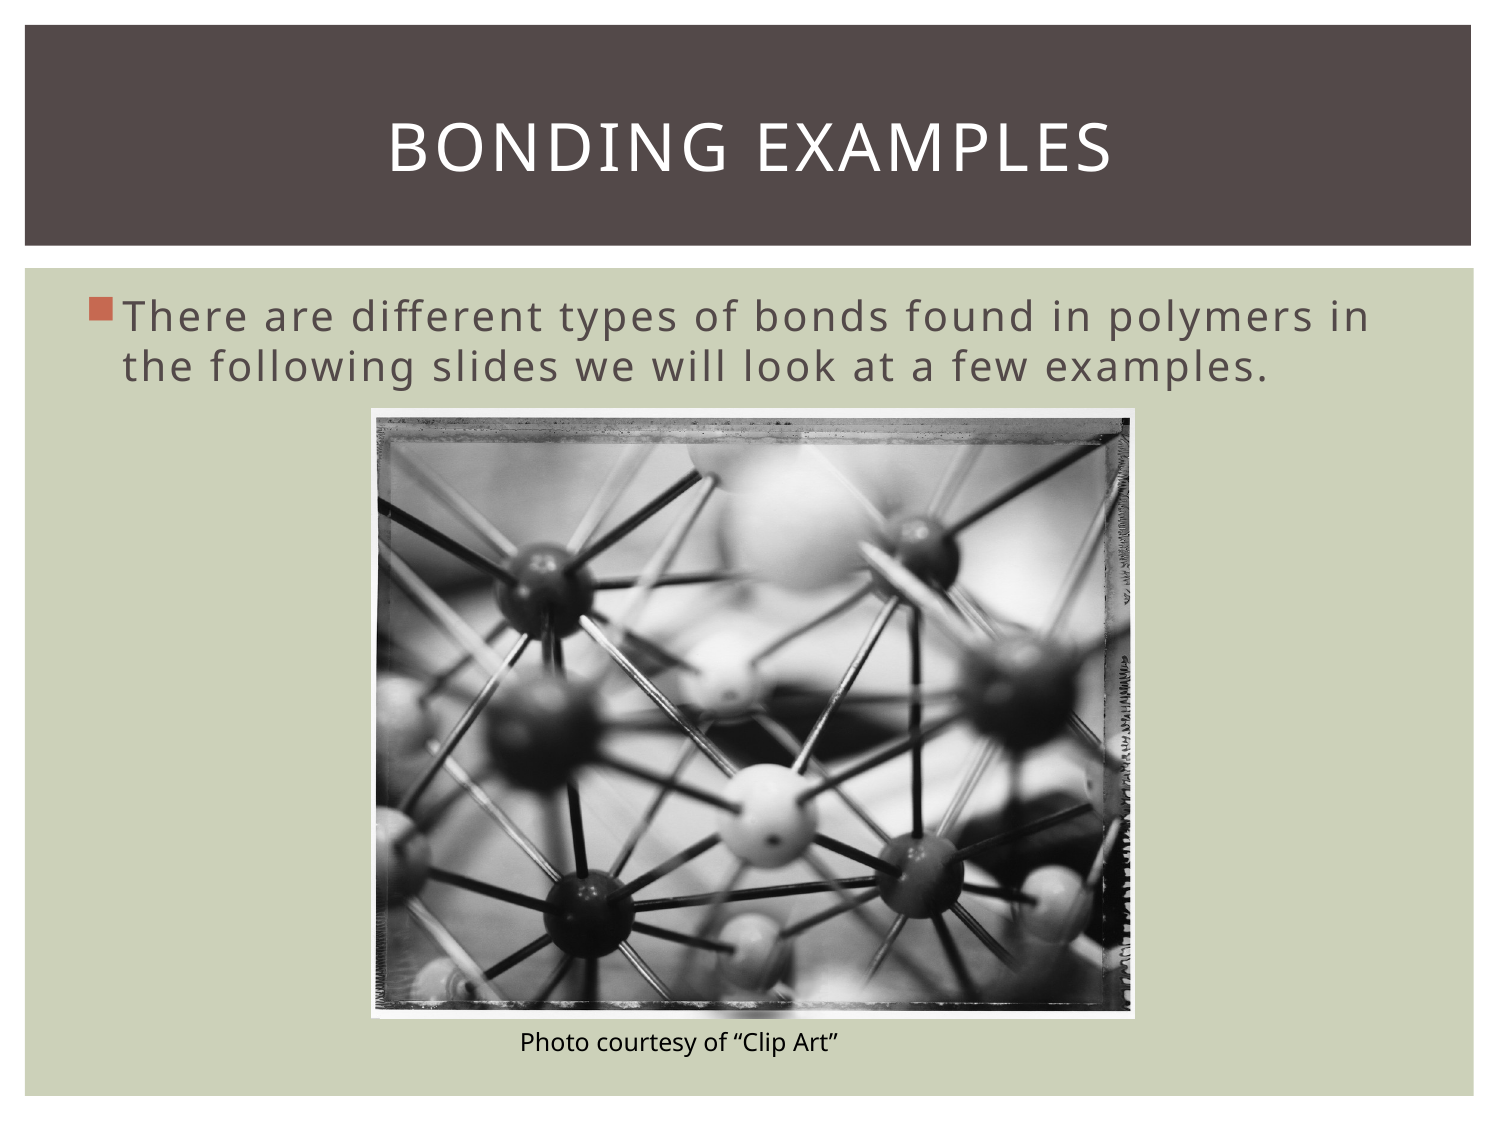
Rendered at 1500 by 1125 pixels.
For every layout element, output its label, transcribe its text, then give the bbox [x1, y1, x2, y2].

text_box Photo courtesy of “Clip Art” [505, 1029, 1002, 1064]
title Bonding Examples [62, 58, 1438, 232]
picture [371, 408, 1135, 1019]
list There are different types of bonds found in polymers in the following slides we will look at a few examples. [62, 281, 1442, 1005]
